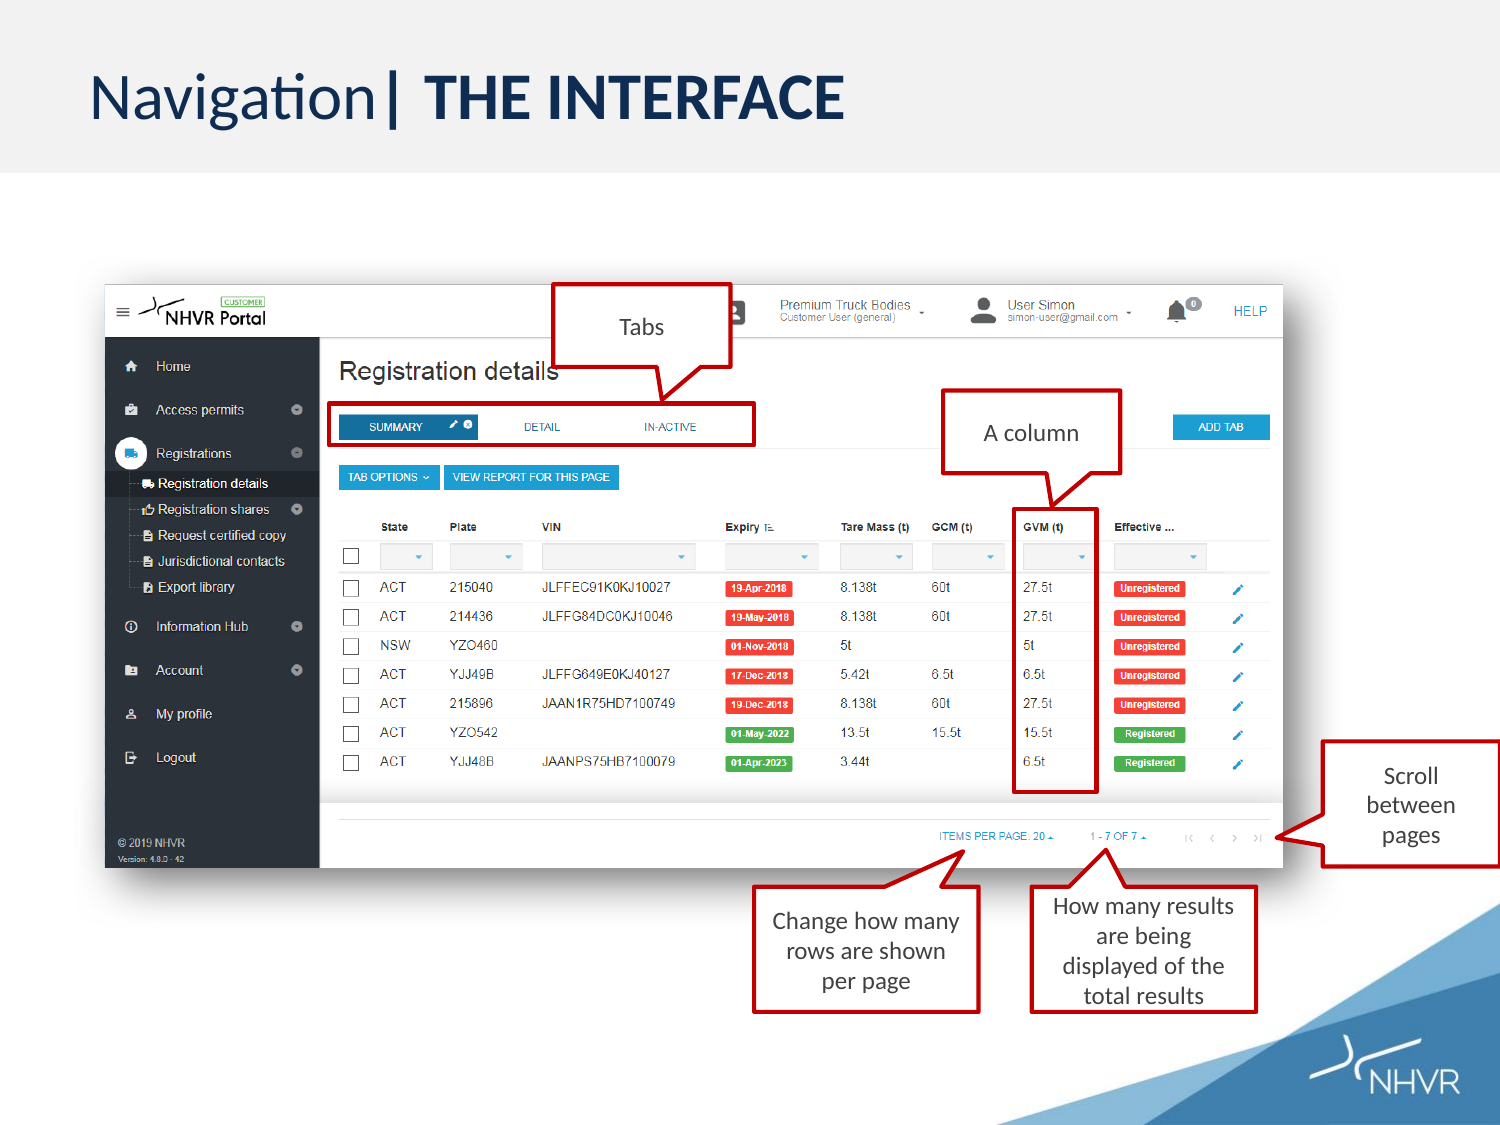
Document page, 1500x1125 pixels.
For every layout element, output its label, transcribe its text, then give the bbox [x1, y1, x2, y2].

picture [0, 173, 1500, 1125]
text_box Scroll between pages [1288, 739, 1500, 869]
text_box Change how many rows are shown per page [752, 877, 981, 1014]
text_box How many results are being displayed of the total results [1029, 877, 1259, 1014]
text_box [104, 283, 1284, 868]
title Navigation| THE INTERFACE [75, 45, 1425, 173]
